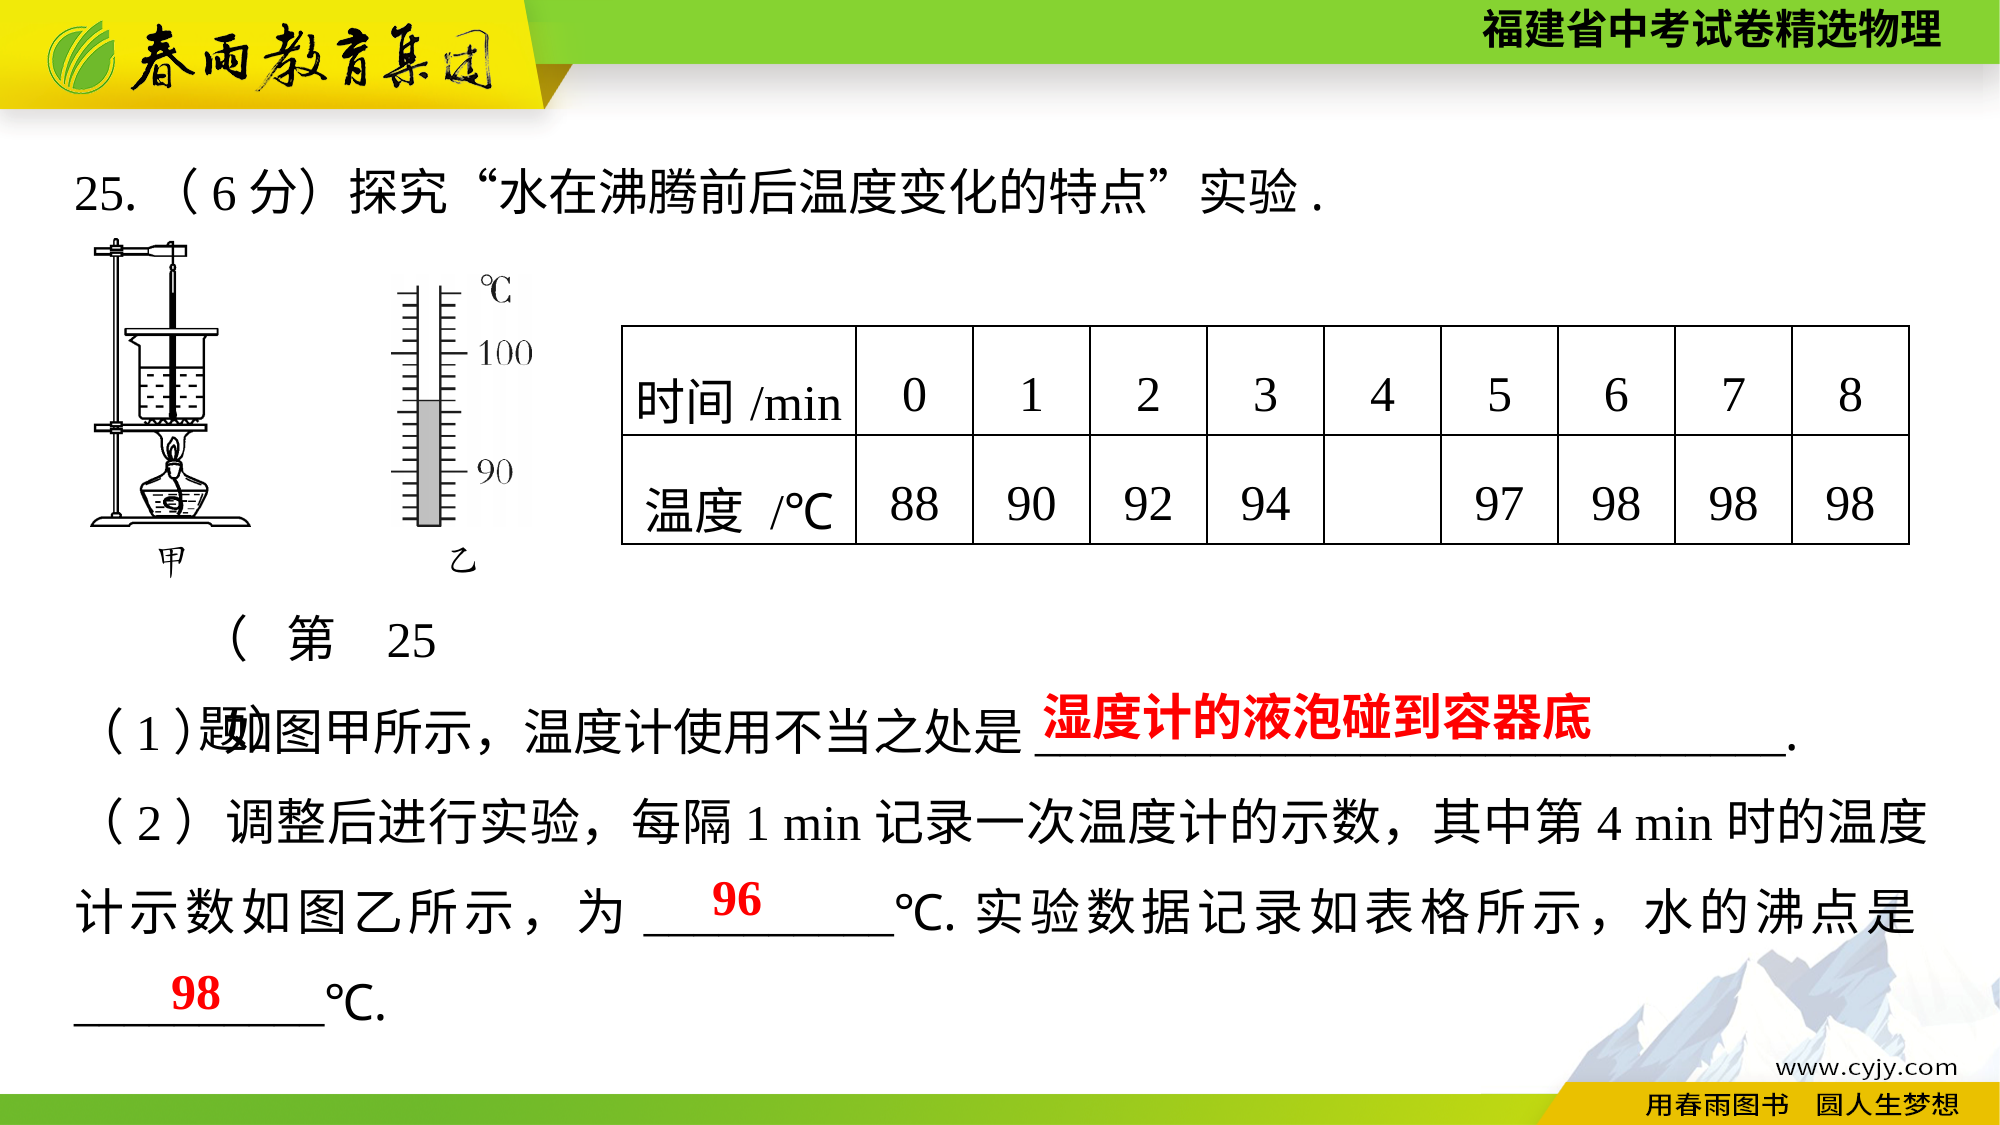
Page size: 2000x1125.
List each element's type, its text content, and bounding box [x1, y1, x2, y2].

text_box 96 [635, 857, 777, 933]
table_header 7 [1676, 327, 1791, 434]
table_header 5 [1442, 327, 1557, 434]
table_cell 92 [1091, 436, 1206, 543]
table_header 1 [974, 327, 1089, 434]
text_box （第25题） [183, 590, 464, 676]
table_cell [1325, 436, 1440, 543]
table_cell 94 [1208, 436, 1323, 543]
text_box 湿度计的液泡碰到容器底 [1027, 677, 1608, 753]
table_header 3 [1208, 327, 1323, 434]
table_header 2 [1091, 327, 1206, 434]
table_header 4 [1325, 327, 1440, 434]
text_box 98 [156, 952, 298, 1027]
table_cell 98 [1793, 436, 1908, 543]
table_header 6 [1559, 327, 1674, 434]
list 25.（6分）探究“水在沸腾前后温度变化的特点”实验. （1）如图甲所示，温度计使用不当之处是______________________________. （2）调整后进行实验，每隔1 min记录一次温度计的示数，其中第4 min时的温度计示数如图乙所示，为__________℃.实验数据记录如表格所示，水的沸点是__________℃. [59, 122, 1944, 1047]
table_header 8 [1793, 327, 1908, 434]
table_cell 98 [1676, 436, 1791, 543]
picture [0, 0, 2000, 1125]
table_cell 温度 /℃ [623, 436, 855, 543]
table_cell 88 [857, 436, 972, 543]
table_header 0 [857, 327, 972, 434]
table_cell 97 [1442, 436, 1557, 543]
table_cell 98 [1559, 436, 1674, 543]
table_cell 90 [974, 436, 1089, 543]
table_header 时间/min [623, 327, 855, 434]
